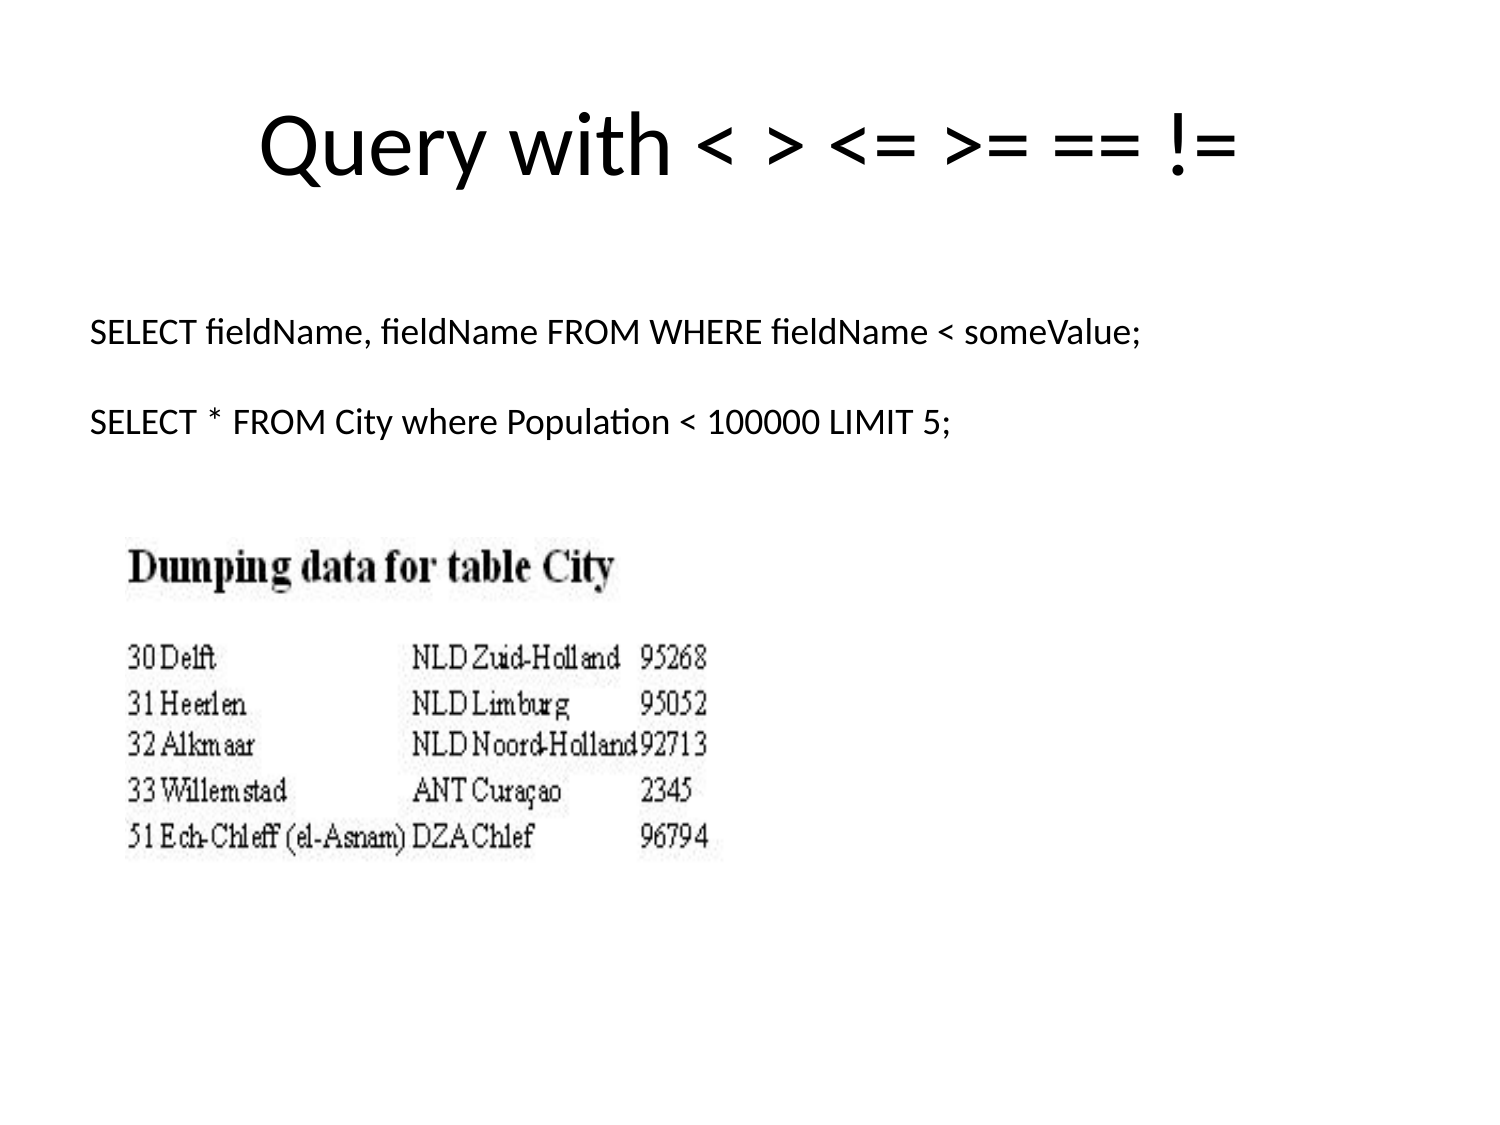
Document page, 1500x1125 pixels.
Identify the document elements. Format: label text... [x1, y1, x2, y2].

text_box SELECT fieldName, fieldName FROM WHERE fieldName < someValue; SELECT * FROM City where Population < 100000 LIMIT 5; [74, 299, 1438, 495]
title Query with < > <= >= == != [75, 45, 1425, 233]
picture [124, 537, 1276, 901]
